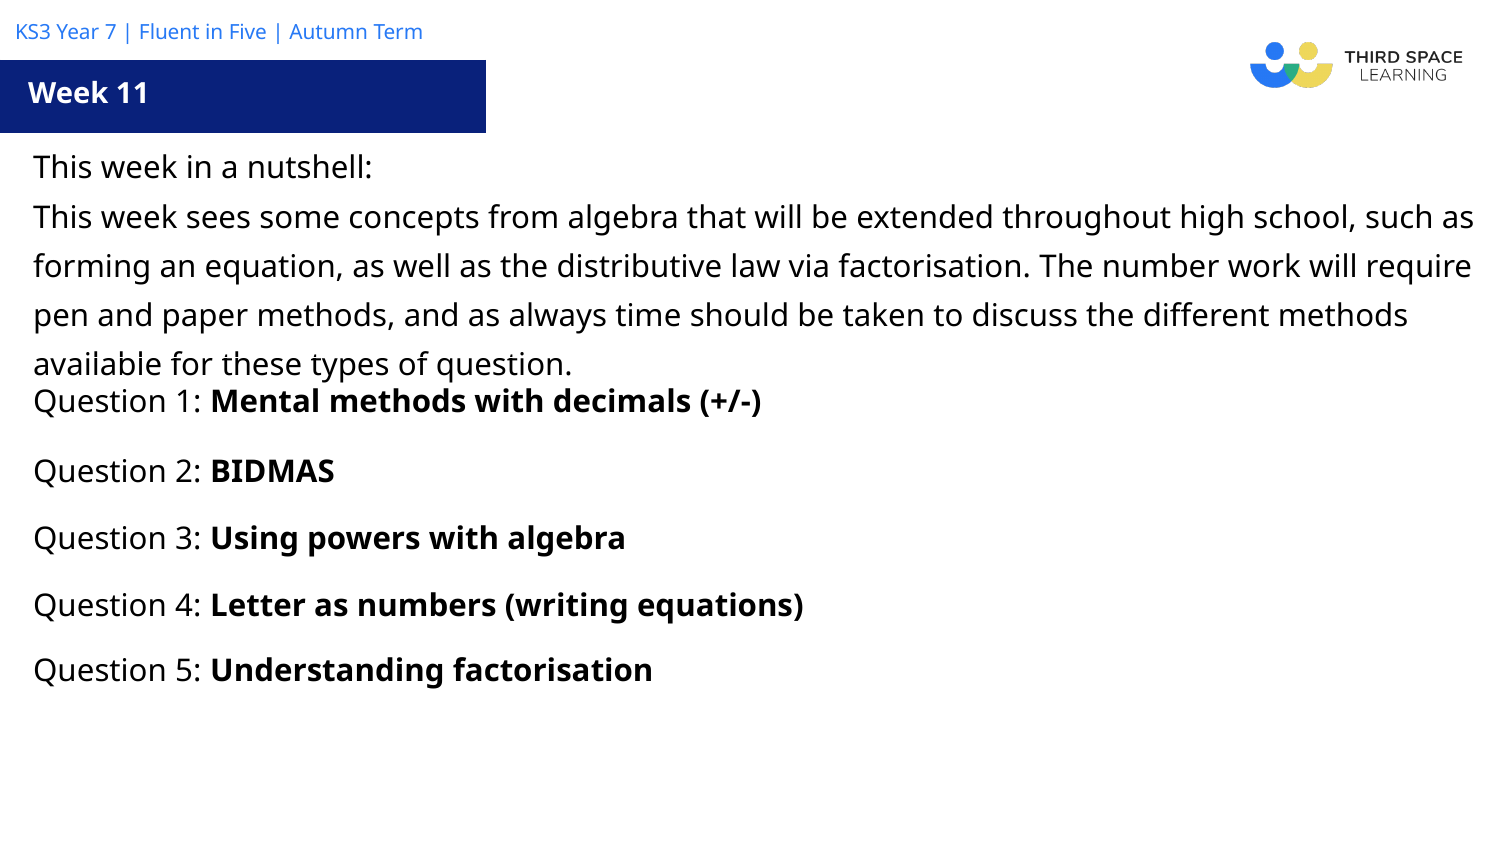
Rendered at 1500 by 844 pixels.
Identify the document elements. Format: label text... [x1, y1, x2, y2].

picture [1250, 33, 1465, 99]
table_cell Question 2: BIDMAS [29, 425, 1484, 494]
table_cell Question 4: Letter as numbers (writing equations) [29, 562, 1484, 628]
table_header This week in a nutshell: This week sees some concepts from algebra that will be extended throughout high school, such as forming an equation, as well as the distributive law via factorisation. The number work will require pen and paper methods, and as always time should be taken to discuss the different methods available for these types of question. [29, 137, 1484, 357]
text_box Week 11 [13, 59, 383, 125]
table_cell Question 1: Mental methods with decimals (+/-) [29, 358, 1484, 424]
table_cell Question 3: Using powers with algebra [29, 495, 1484, 561]
table_cell Question 5: Understanding factorisation [29, 629, 1484, 693]
